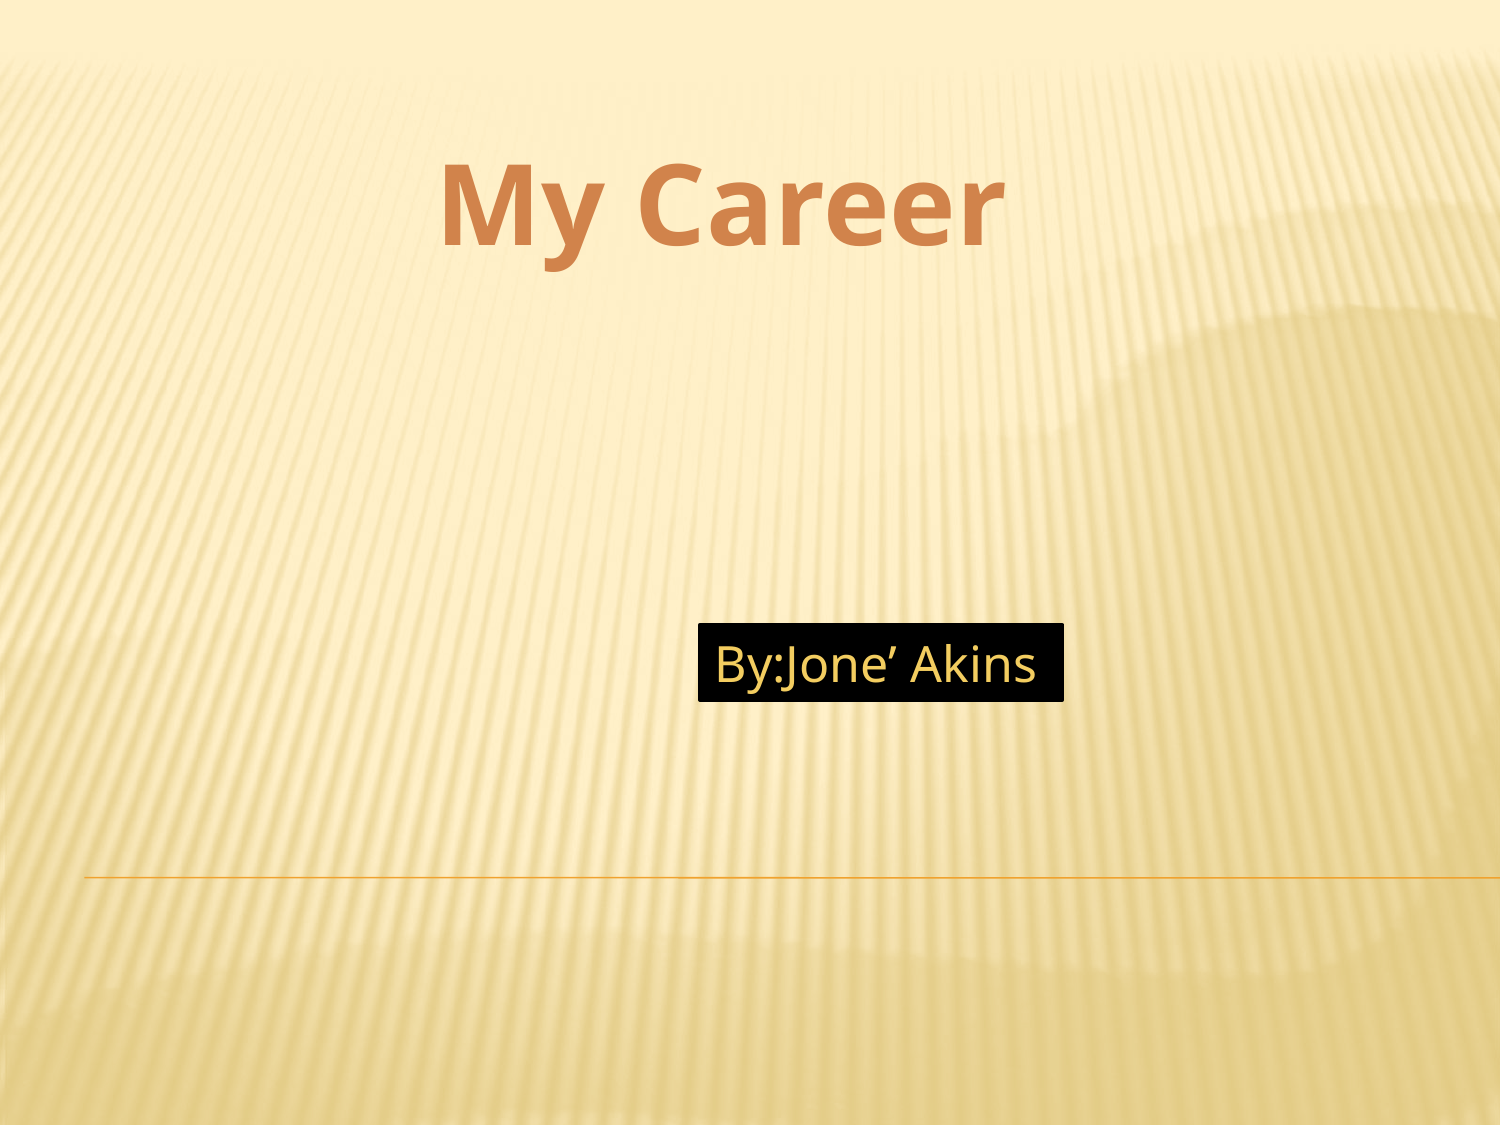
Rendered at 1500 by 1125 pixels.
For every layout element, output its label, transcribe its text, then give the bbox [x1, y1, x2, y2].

text_box By:Jone’ Akins [698, 623, 1064, 702]
text_box My Career [420, 124, 1023, 275]
